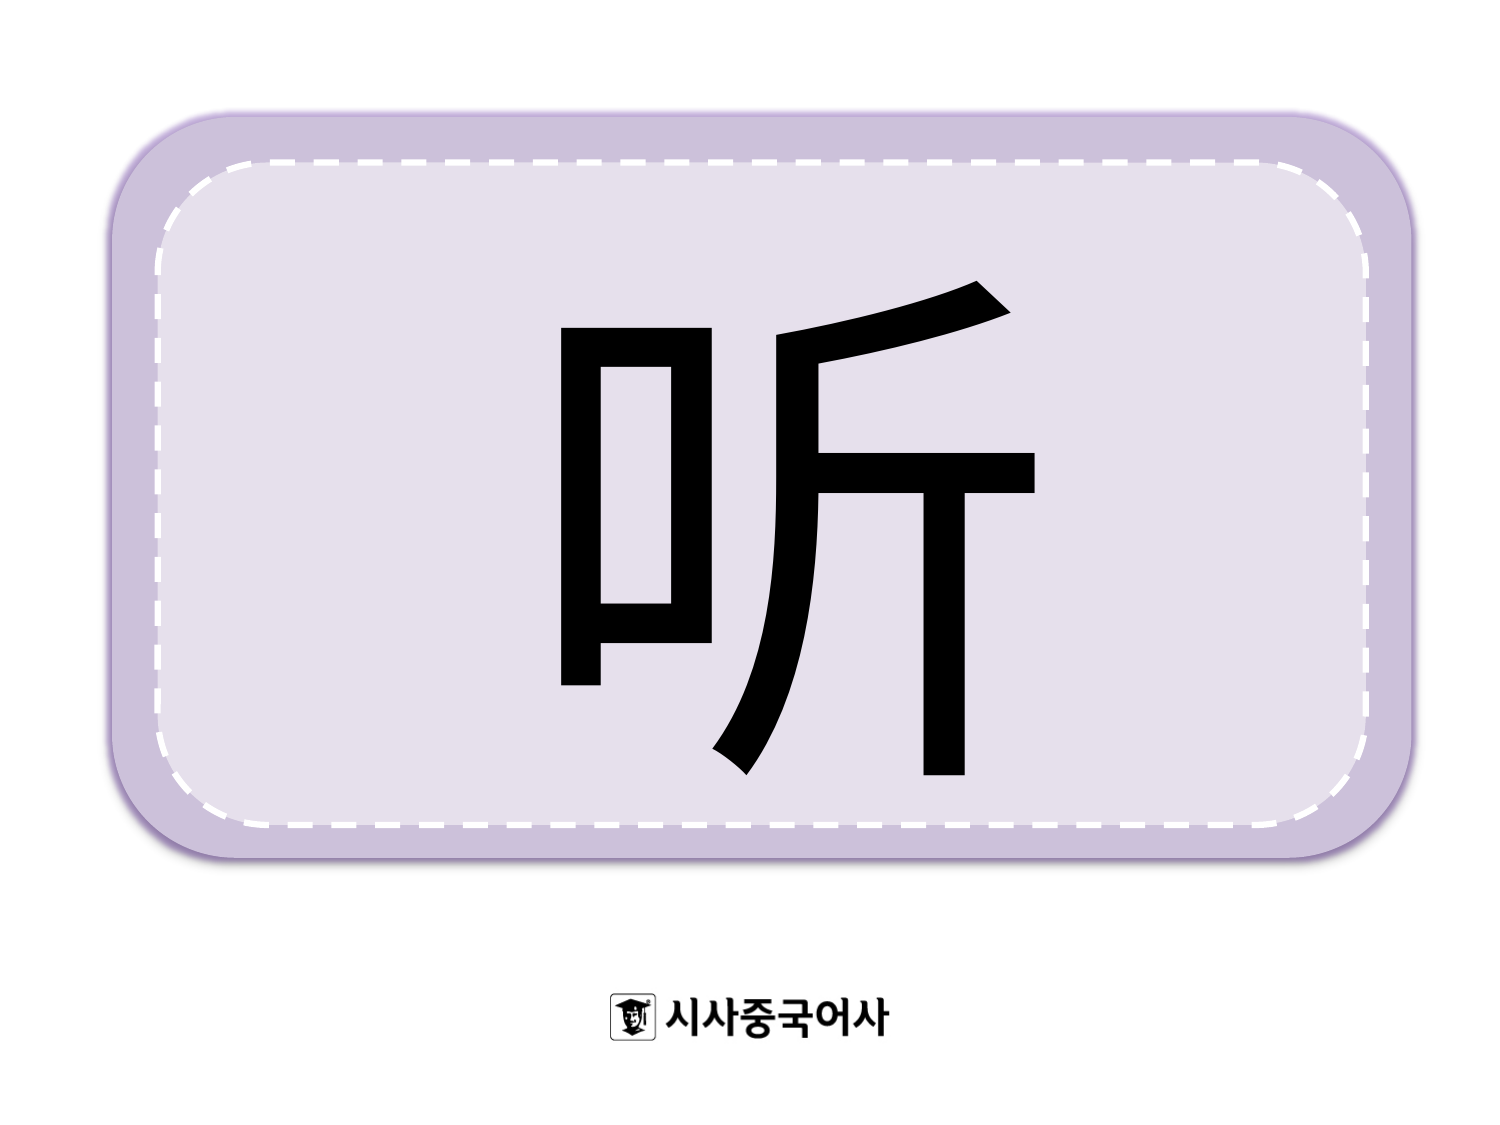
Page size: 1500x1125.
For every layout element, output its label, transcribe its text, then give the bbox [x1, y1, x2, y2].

text_box [162, 160, 1371, 824]
text_box 听 [187, 185, 1396, 849]
picture [602, 987, 898, 1047]
